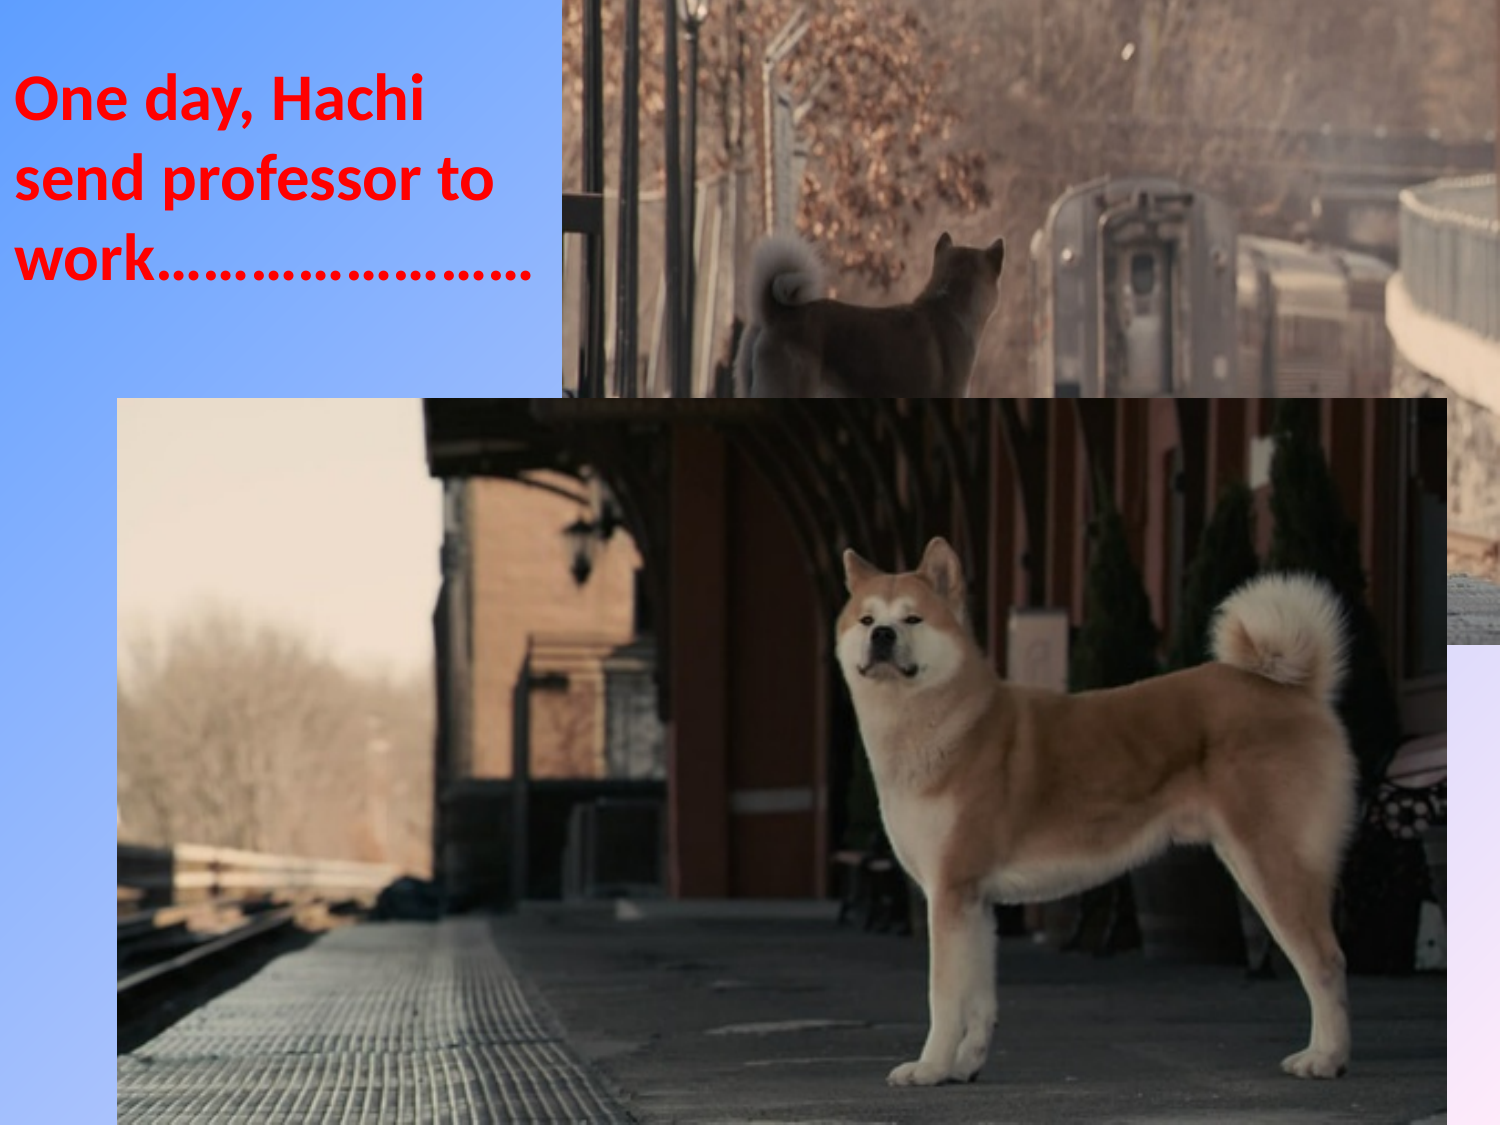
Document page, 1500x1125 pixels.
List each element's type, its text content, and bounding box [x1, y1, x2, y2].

picture [116, 0, 1500, 1125]
text_box One day, Hachi send professor to work…………………… [0, 46, 551, 302]
